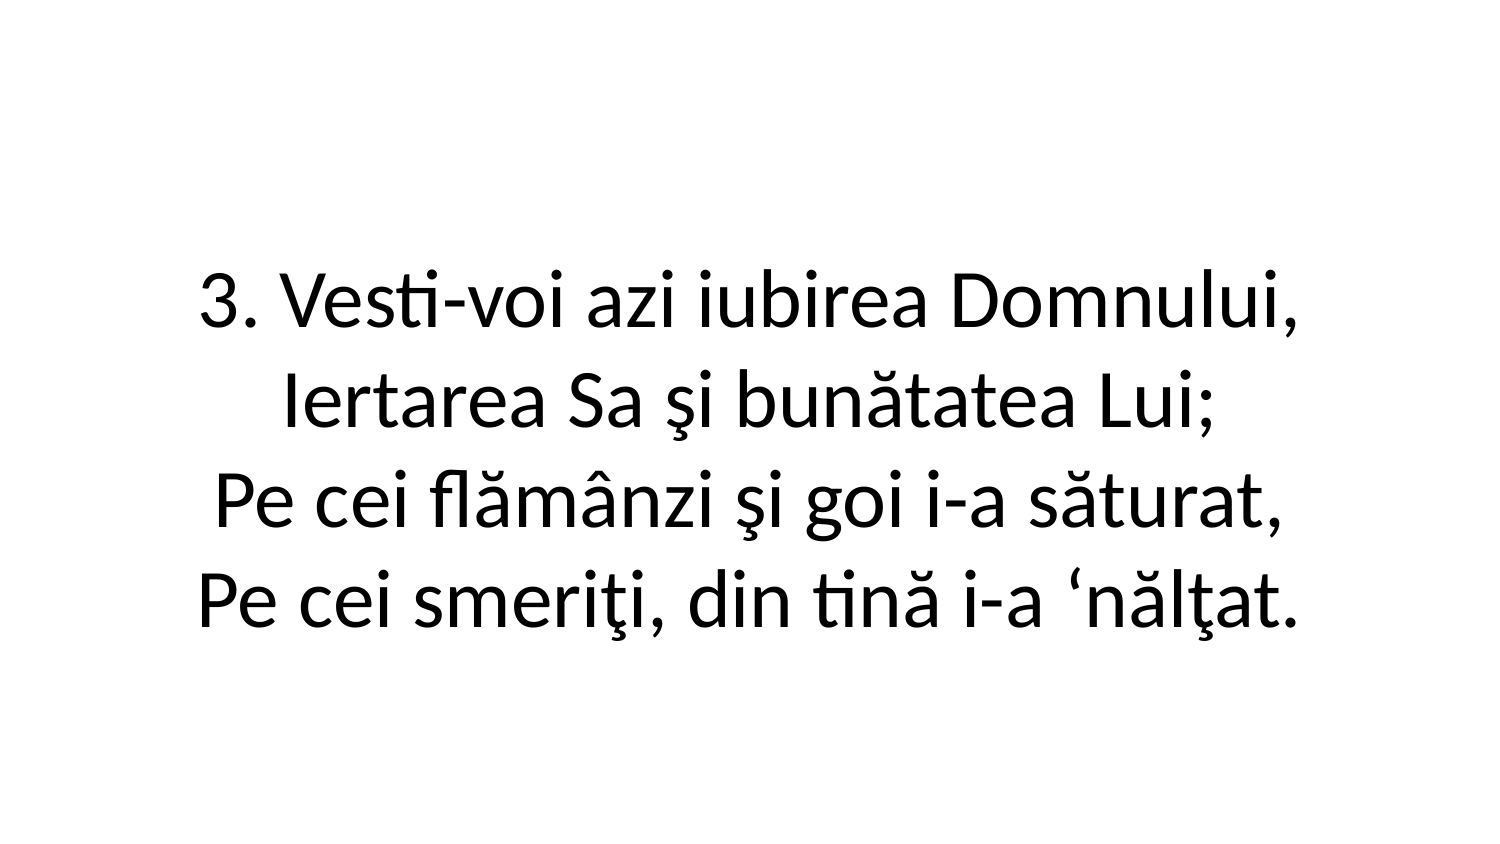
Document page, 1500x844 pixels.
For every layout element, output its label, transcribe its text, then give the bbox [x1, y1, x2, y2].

text_box 3. Vesti-voi azi iubirea Domnului, Iertarea Sa şi bunătatea Lui; Pe cei flămânzi şi goi i-a săturat, Pe cei smeriţi, din tină i-a ‘nălţat. [181, 192, 1319, 652]
